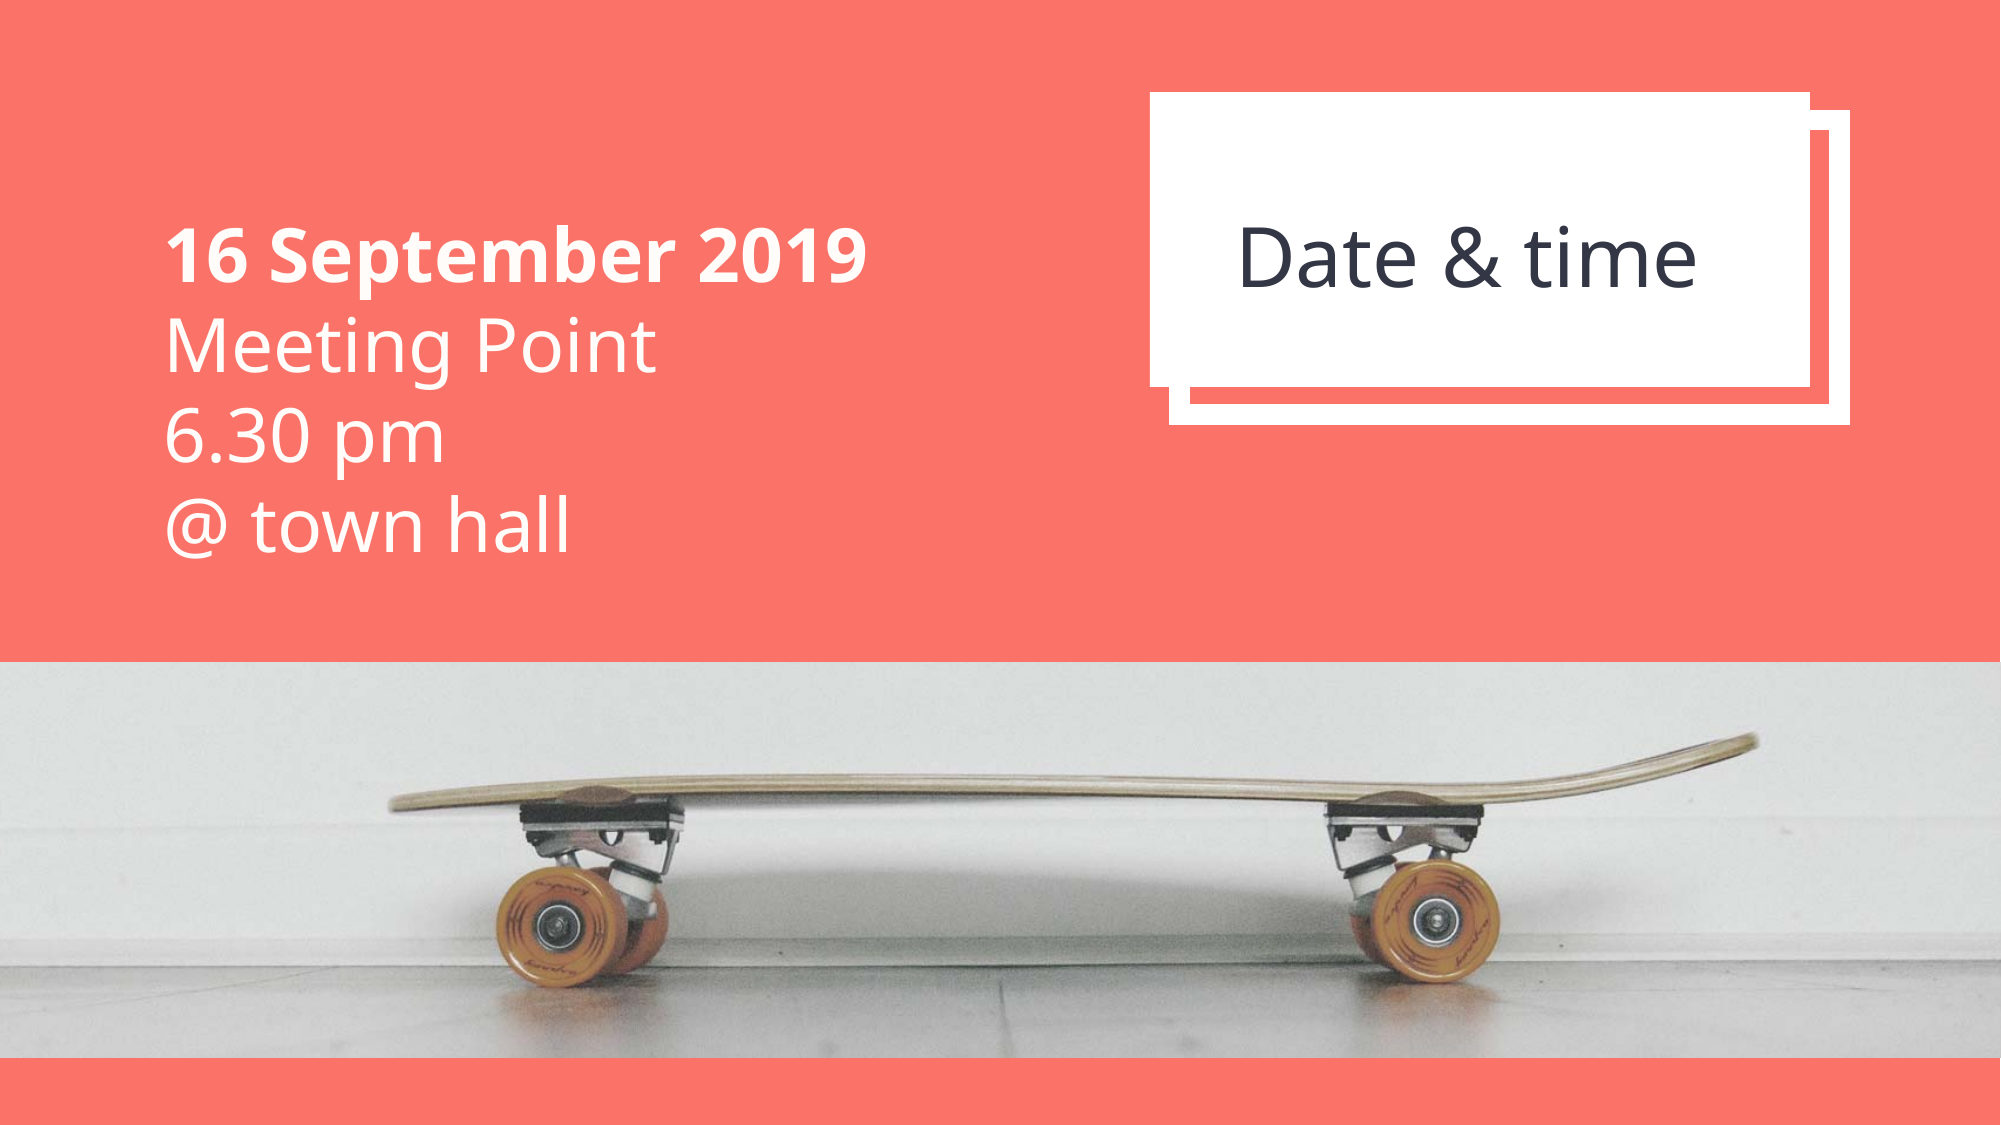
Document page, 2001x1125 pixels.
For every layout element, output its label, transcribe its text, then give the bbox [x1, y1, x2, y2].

text_box [1179, 119, 1841, 416]
picture [0, 662, 2001, 1058]
text_box Date & time [1220, 197, 1740, 312]
text_box 16 September 2019 Meeting Point 6.30 pm @ town hall [148, 200, 1080, 575]
text_box [1149, 91, 1811, 388]
